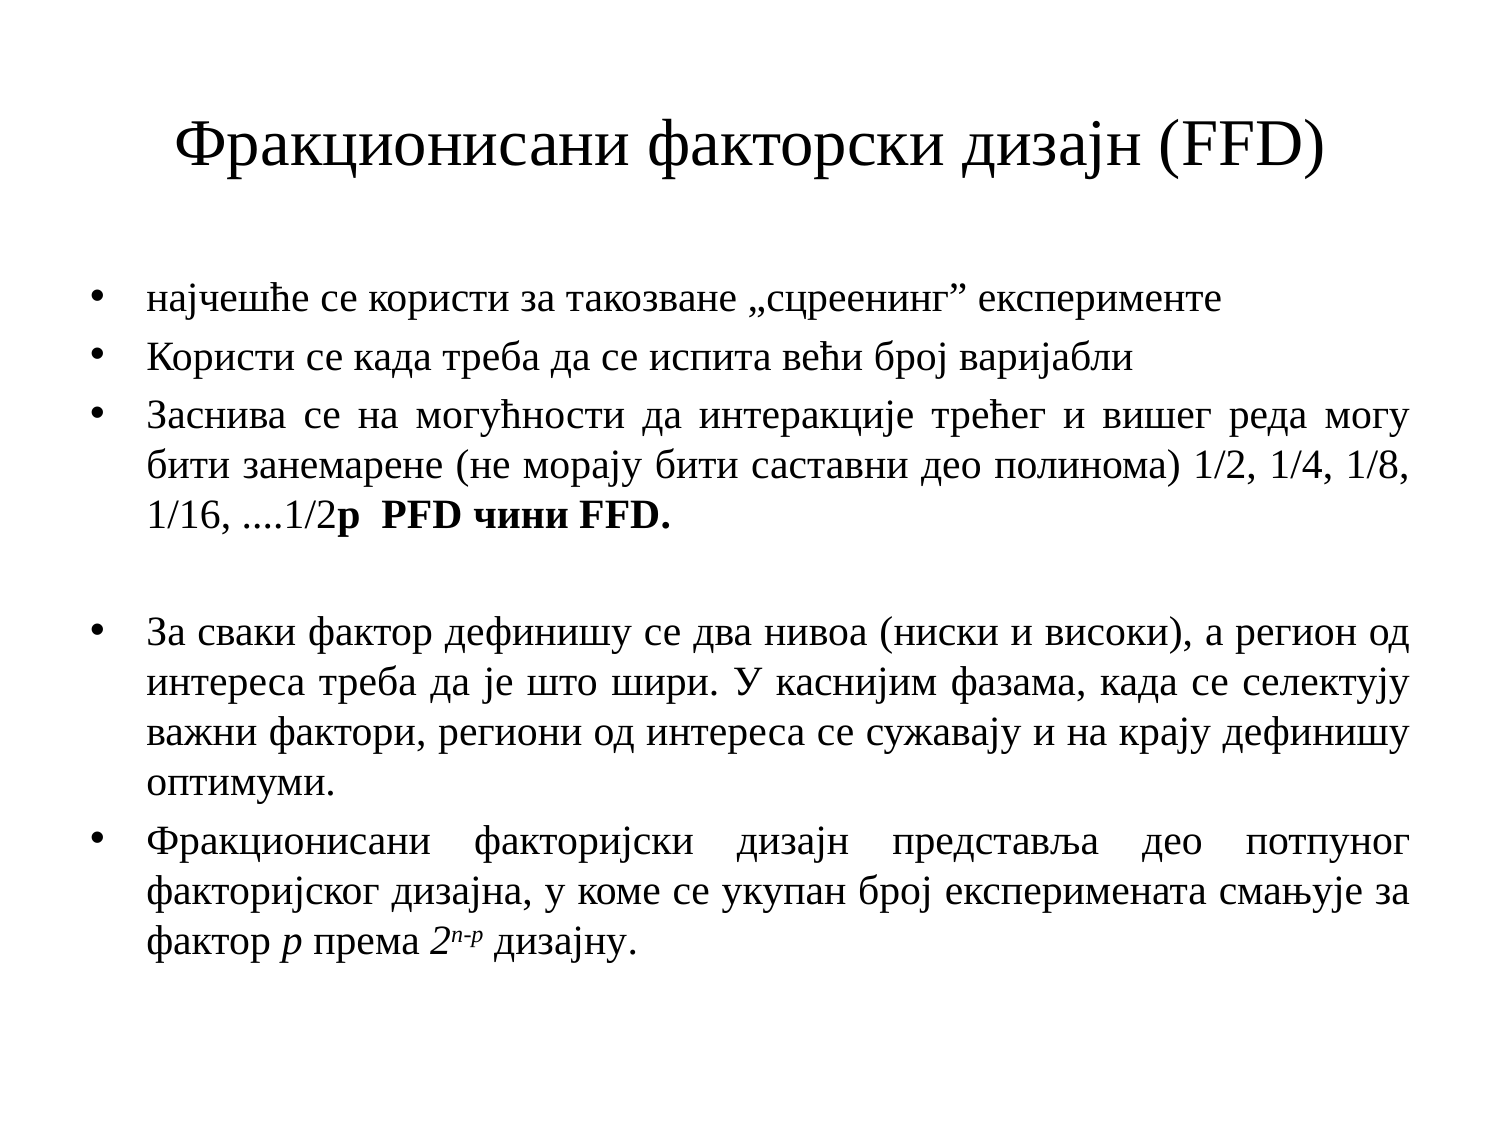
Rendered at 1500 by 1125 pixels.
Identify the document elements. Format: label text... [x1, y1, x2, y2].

list најчешће се користи за такозване „сцреенинг” експерименте Користи се када треба да се испита већи број варијабли Заснива се на могућности да интеракције трећег и вишег реда могу бити занемарене (не морају бити саставни део полинома) 1/2, 1/4, 1/8, 1/16, ....1/2p PFD чини FFD. За сваки фактор дефинишу се два нивоа (ниски и високи), а регион од интереса треба да је што шири. У каснијим фазама, када се селектују важни фактори, региони од интереса се сужавају и на крају дефинишу оптимуми. Фракционисани факторијски дизајн представља део потпуног факторијског дизајна, у коме се укупан број експеримената смањује за фактор p према 2n-p дизајну. [75, 262, 1425, 1005]
title Фракционисани факторски дизајн (FFD) [75, 45, 1425, 233]
